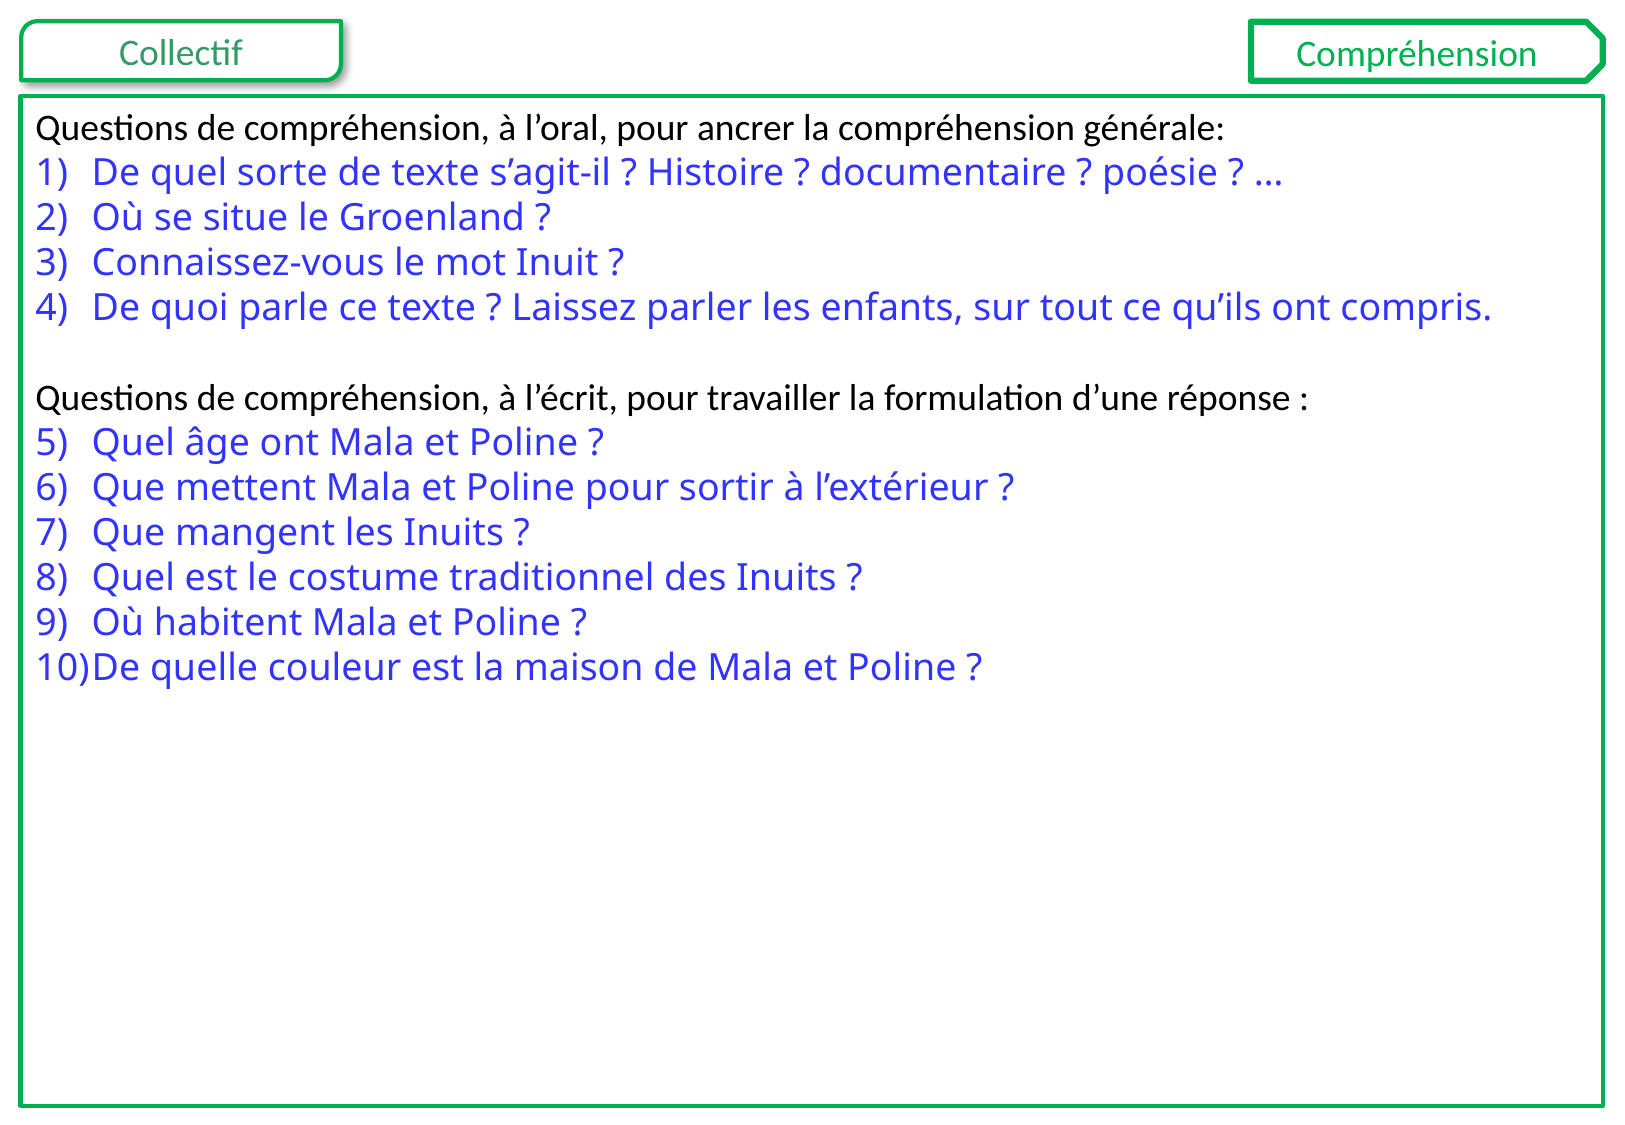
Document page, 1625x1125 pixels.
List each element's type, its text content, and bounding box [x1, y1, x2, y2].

list Compréhension [1250, 21, 1584, 81]
list Questions de compréhension, à l’oral, pour ancrer la compréhension générale: De quel sorte de texte s’agit-il ? Histoire ? documentaire ? poésie ? … Où se situe le Groenland ? Connaissez-vous le mot Inuit ? De quoi parle ce texte ? Laissez parler les enfants, sur tout ce qu’ils ont compris. Questions de compréhension, à l’écrit, pour travailler la formulation d’une réponse : Quel âge ont Mala et Poline ? Que mettent Mala et Poline pour sortir à l’extérieur ? Que mangent les Inuits ? Quel est le costume traditionnel des Inuits ? Où habitent Mala et Poline ? De quelle couleur est la maison de Mala et Poline ? [18, 94, 1605, 1108]
